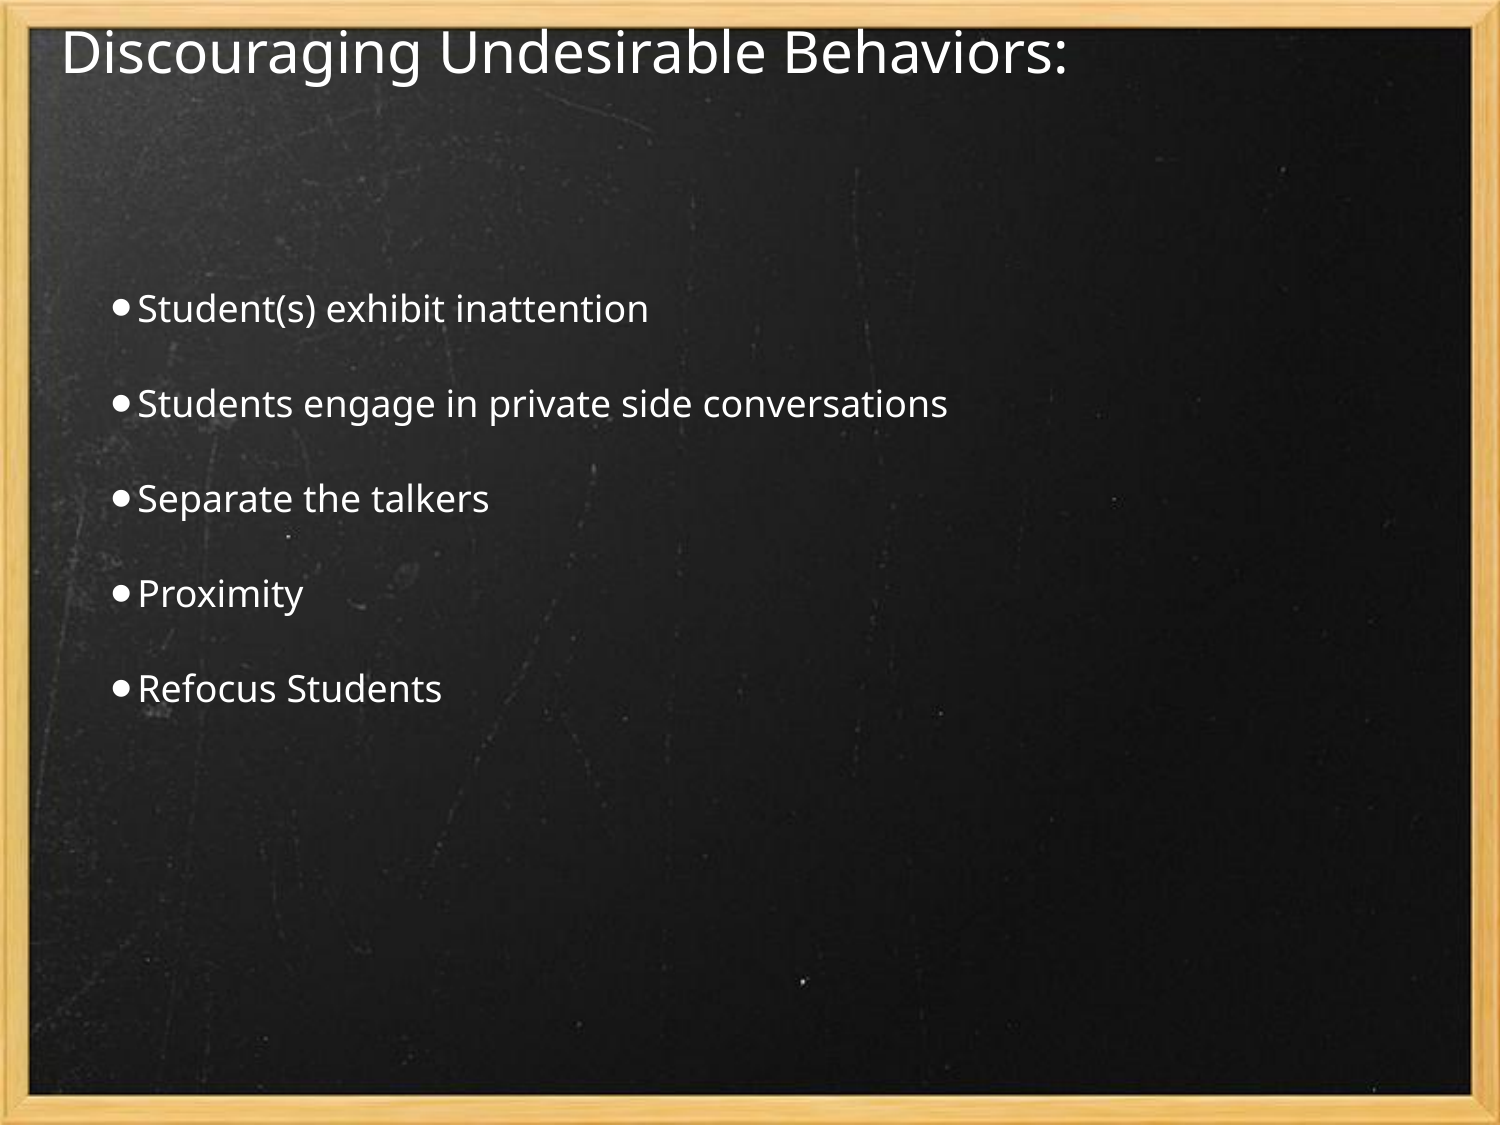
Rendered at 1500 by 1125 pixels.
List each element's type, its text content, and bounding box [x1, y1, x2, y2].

list Student(s) exhibit inattention Students engage in private side conversations Separate the talkers Proximity Refocus Students [60, 270, 1387, 938]
picture [0, 0, 1500, 1125]
title Discouraging Undesirable Behaviors: [45, 0, 1428, 218]
